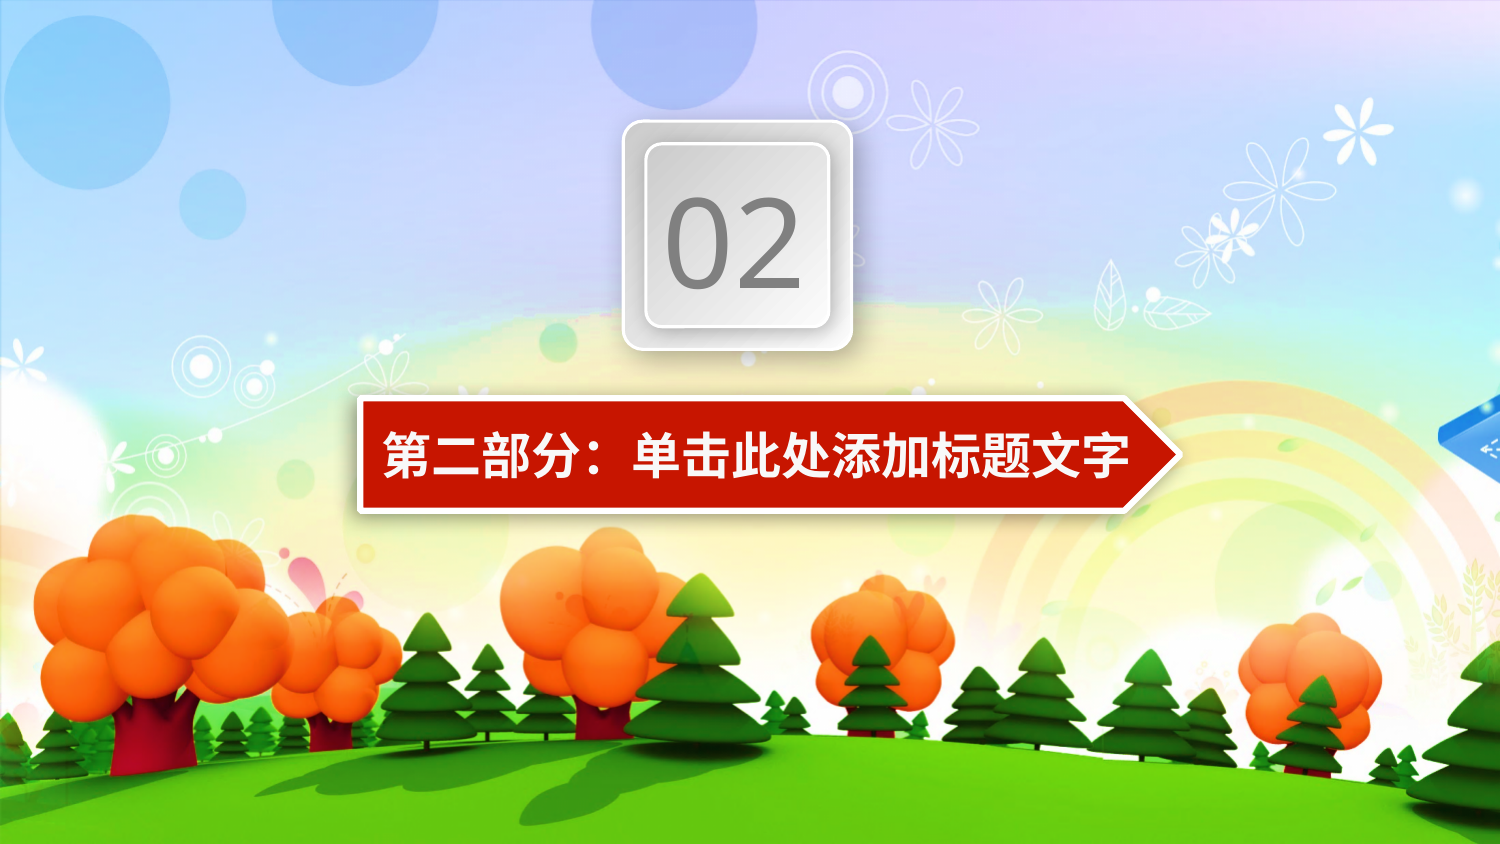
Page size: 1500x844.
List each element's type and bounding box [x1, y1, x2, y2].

text_box [623, 120, 852, 350]
picture [0, 0, 1500, 844]
